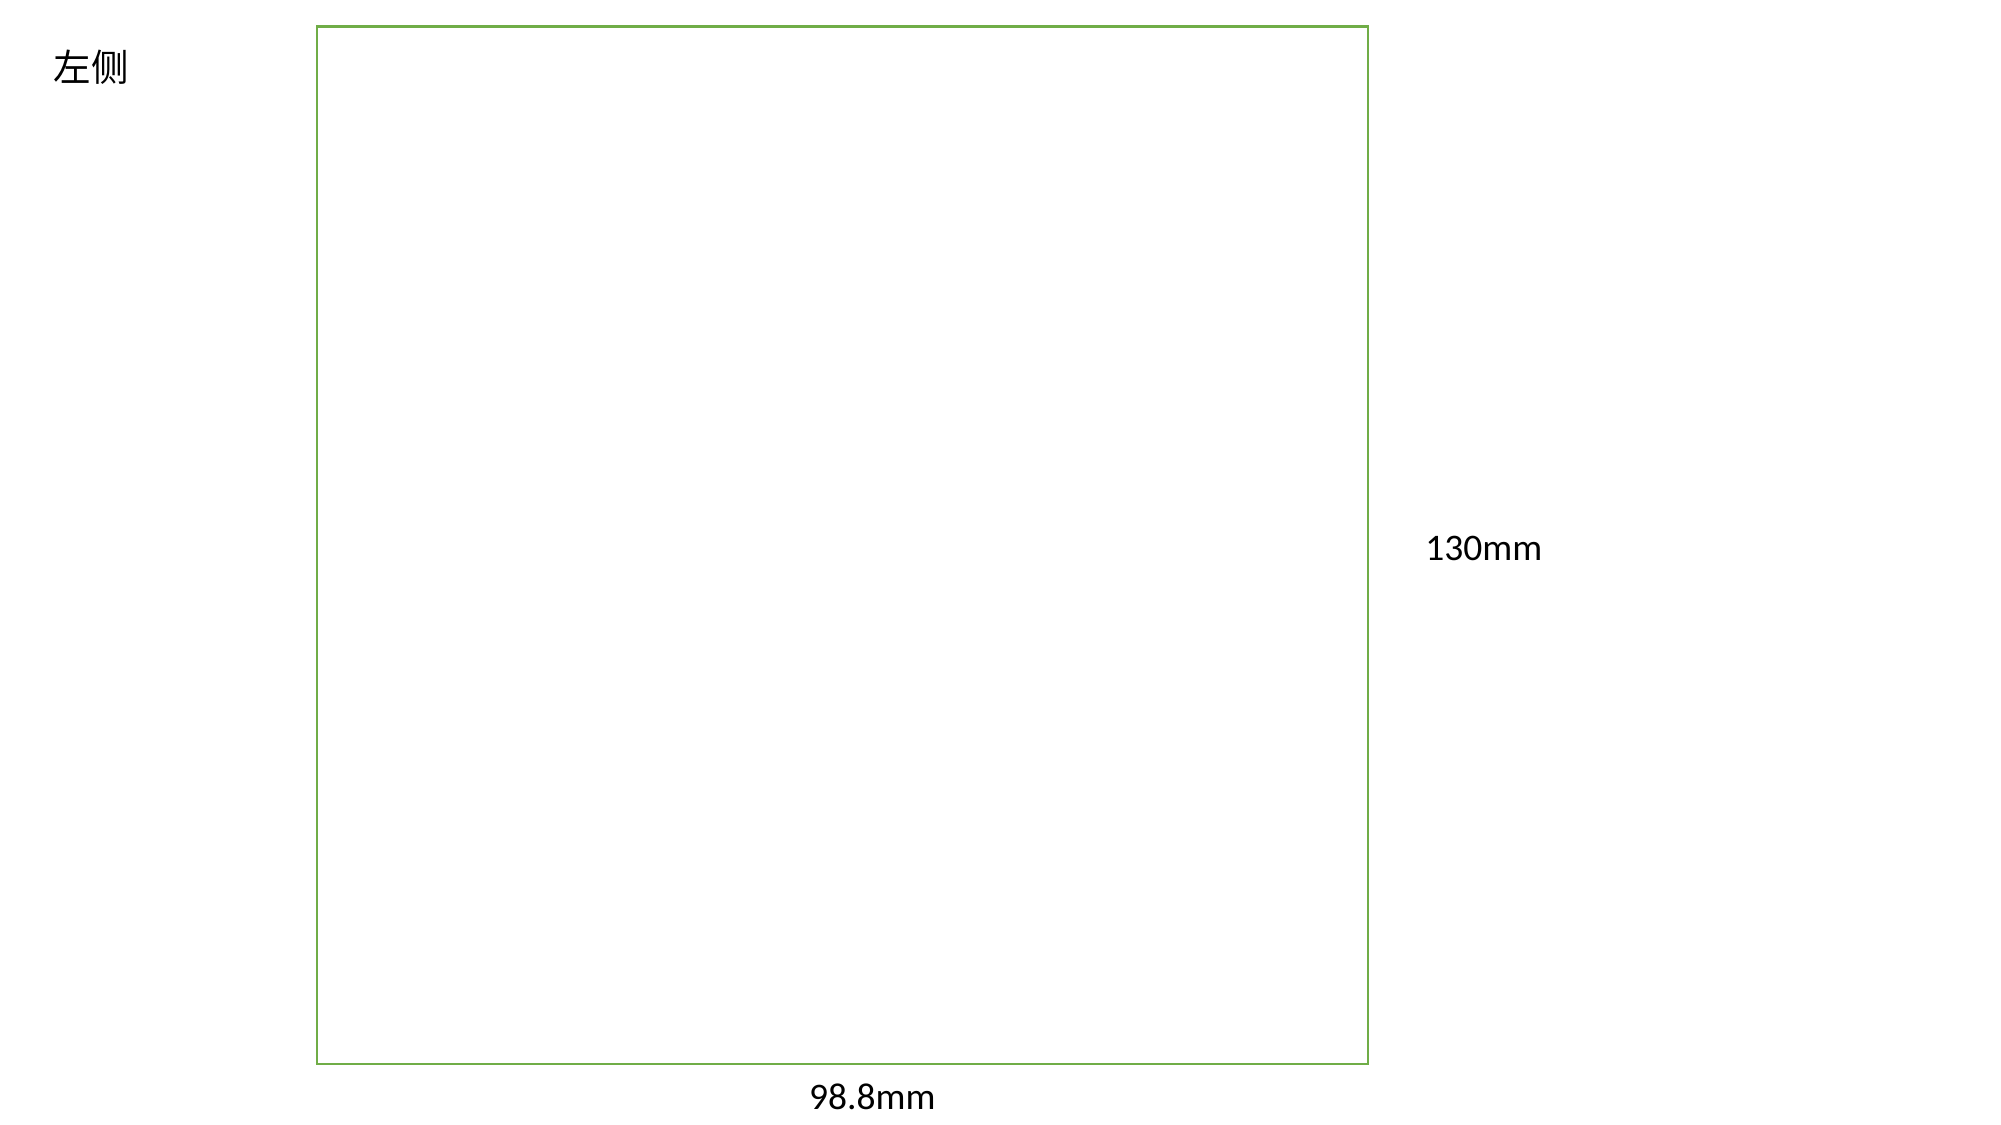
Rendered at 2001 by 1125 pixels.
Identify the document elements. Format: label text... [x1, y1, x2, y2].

text_box 左侧 [39, 36, 144, 96]
text_box 98.8mm [794, 1064, 951, 1125]
text_box [316, 25, 1369, 1065]
text_box 130mm [1410, 515, 1558, 575]
